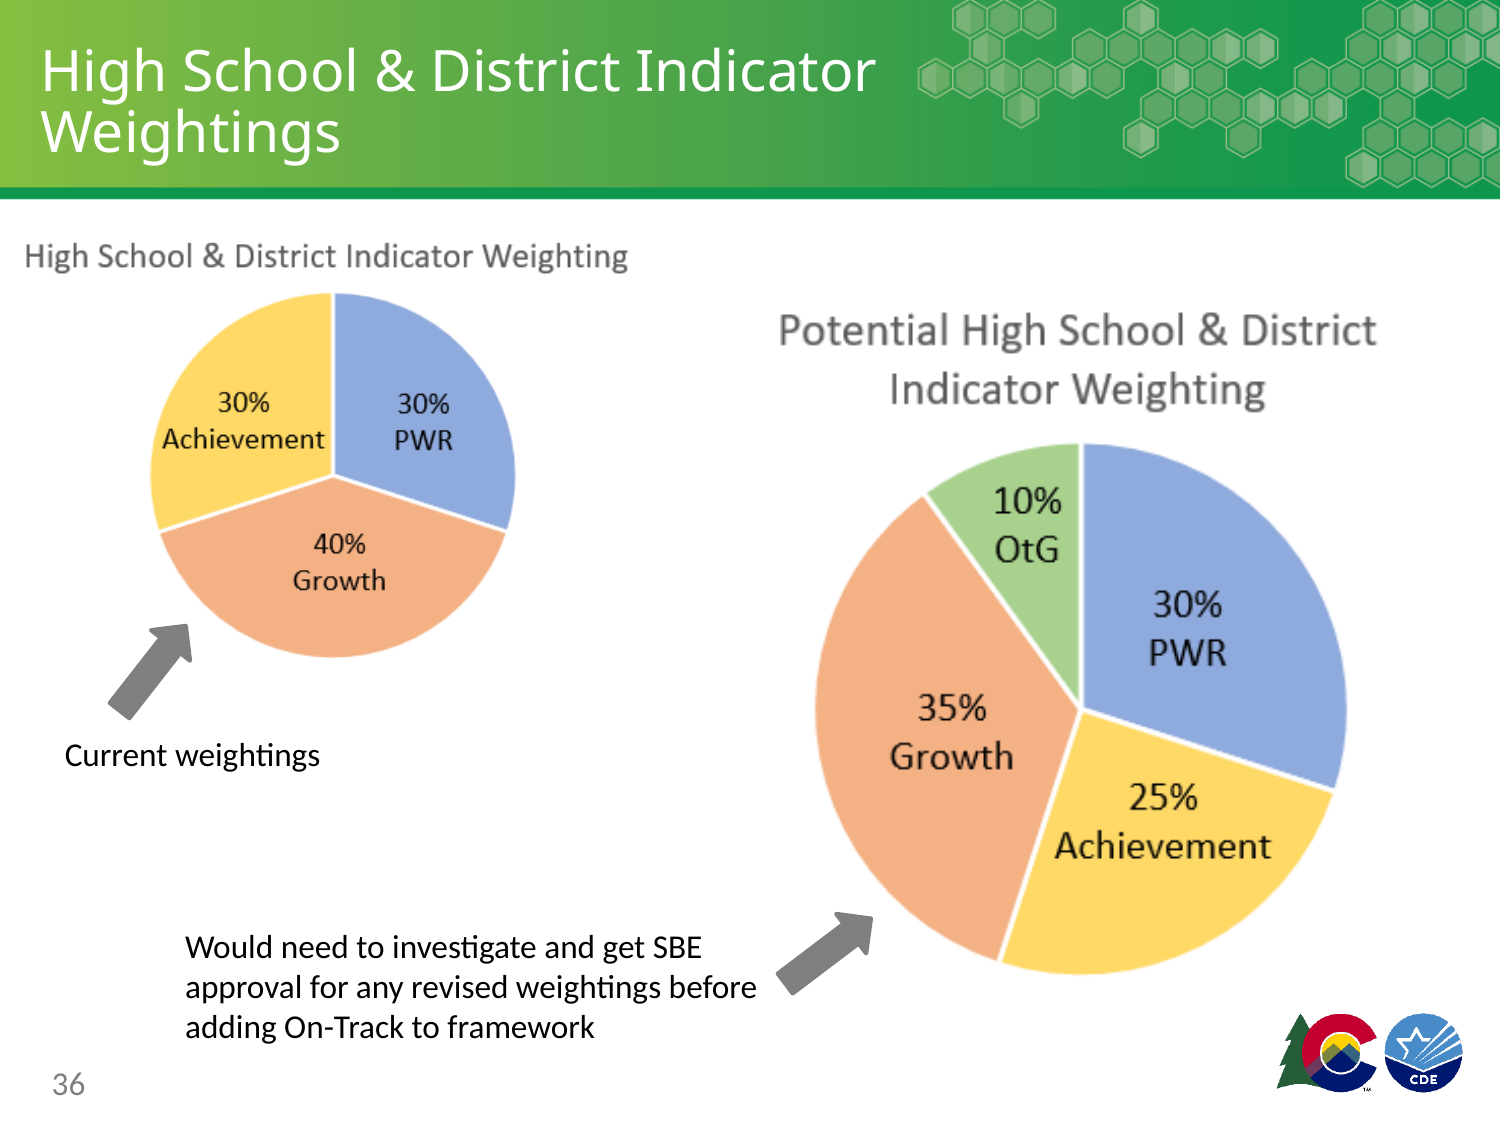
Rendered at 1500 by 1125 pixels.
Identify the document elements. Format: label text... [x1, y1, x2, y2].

text_box Would need to investigate and get SBE approval for any revised weightings before adding On-Track to framework [170, 917, 794, 1053]
text_box Current weightings [49, 725, 505, 781]
picture [13, 231, 638, 669]
picture [0, 0, 1500, 200]
picture [1275, 1012, 1463, 1093]
text_box [109, 677, 162, 719]
title High School & District Indicator Weightings [40, 41, 1038, 166]
slide_number 36 [36, 1054, 375, 1115]
picture [706, 301, 1451, 998]
